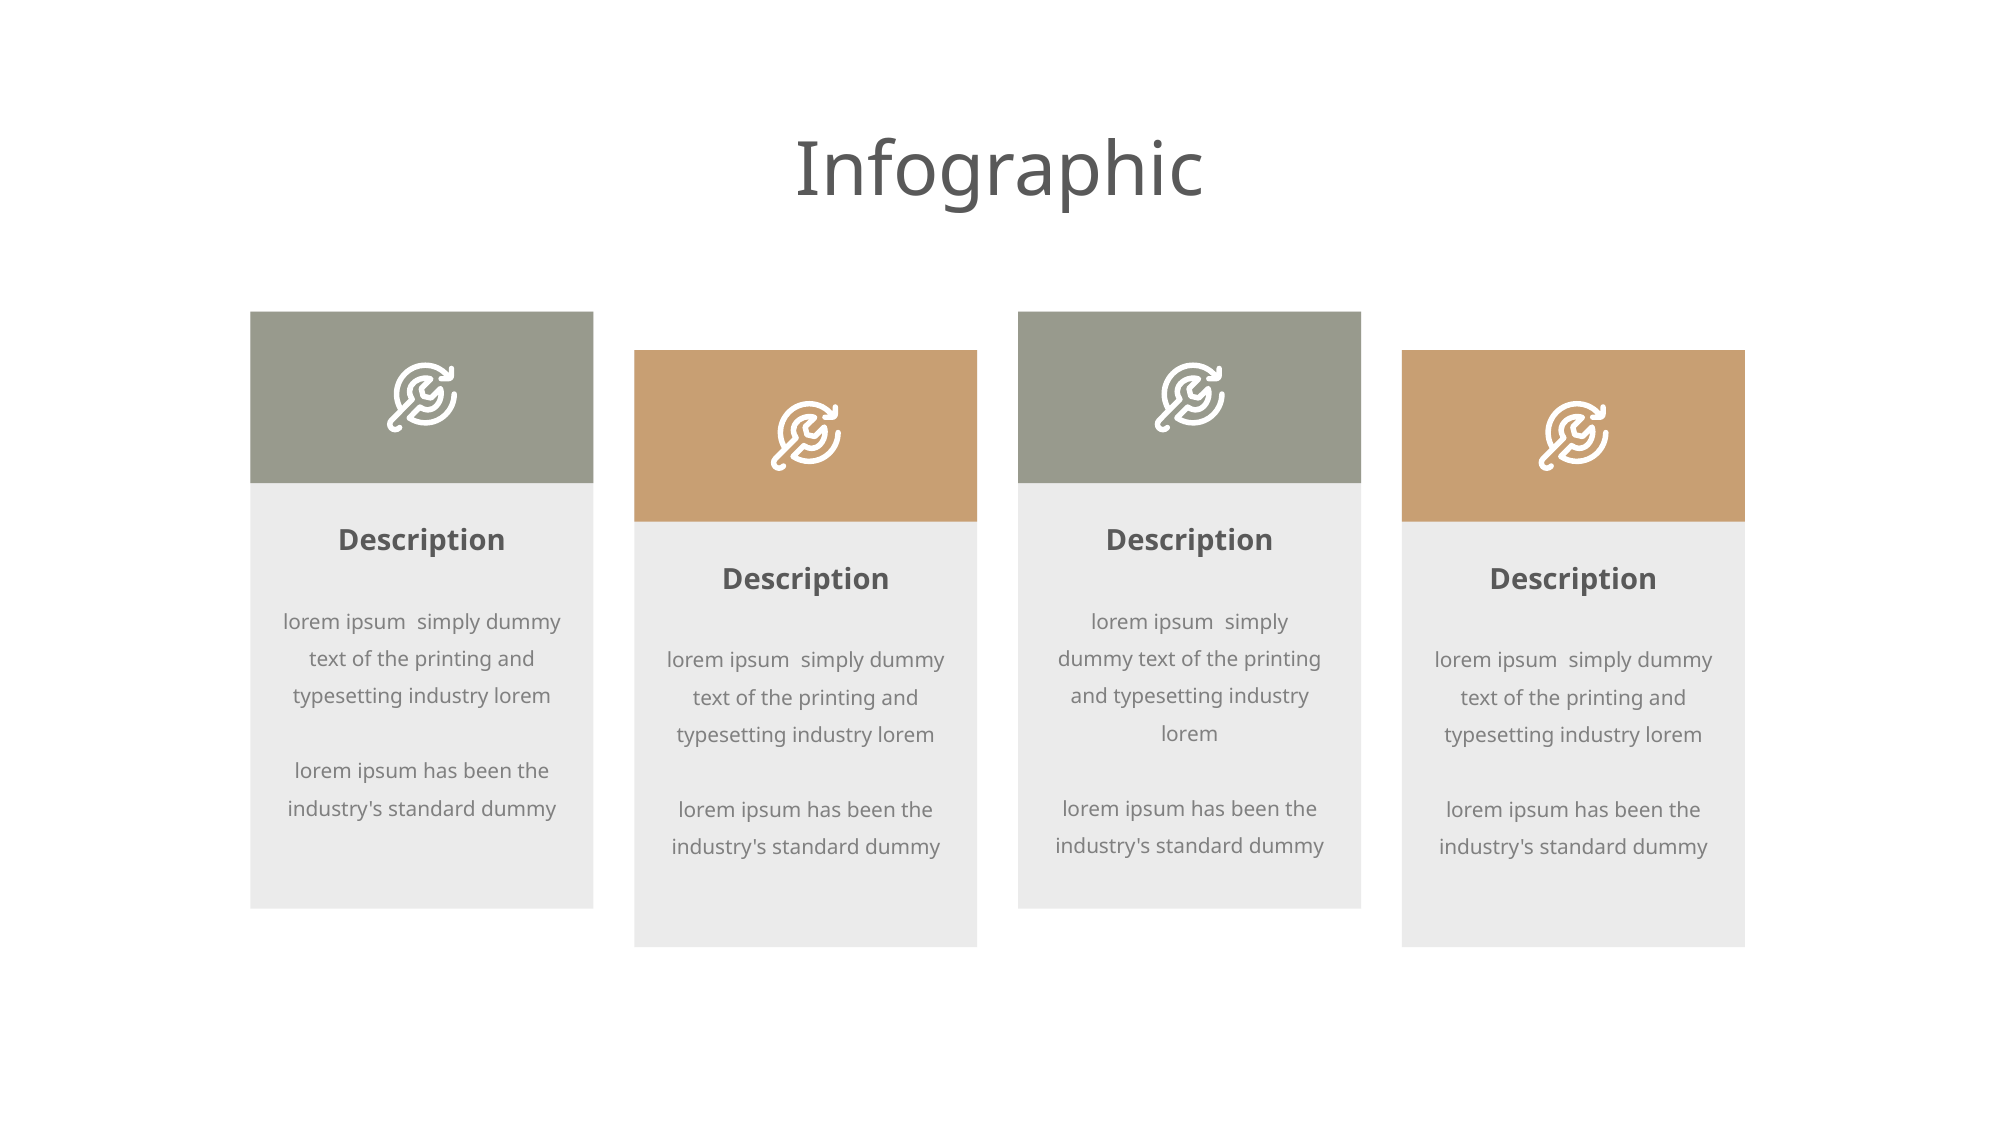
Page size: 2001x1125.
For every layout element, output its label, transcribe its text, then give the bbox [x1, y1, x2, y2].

text_box [249, 311, 594, 484]
text_box lorem ipsum simply dummy text of the printing and typesetting industry lorem lorem ipsum has been the industry's standard dummy [280, 595, 564, 821]
text_box [770, 400, 841, 471]
text_box [1154, 362, 1225, 433]
text_box [1018, 484, 1362, 909]
text_box [1401, 350, 1745, 522]
text_box [634, 522, 978, 948]
text_box Infographic [795, 120, 1205, 211]
text_box Description [337, 521, 507, 557]
text_box [634, 350, 978, 522]
text_box lorem ipsum simply dummy text of the printing and typesetting industry lorem lorem ipsum has been the industry's standard dummy [664, 634, 948, 859]
text_box lorem ipsum simply dummy text of the printing and typesetting industry lorem lorem ipsum has been the industry's standard dummy [1430, 634, 1717, 859]
text_box Description [1105, 521, 1274, 557]
text_box [250, 484, 594, 909]
text_box [1017, 311, 1362, 484]
text_box lorem ipsum simply dummy text of the printing and typesetting industry lorem lorem ipsum has been the industry's standard dummy [1054, 595, 1326, 858]
text_box [1538, 400, 1609, 471]
text_box Description [1489, 560, 1658, 596]
text_box Description [721, 560, 890, 596]
text_box [386, 362, 457, 433]
text_box [1401, 522, 1745, 948]
